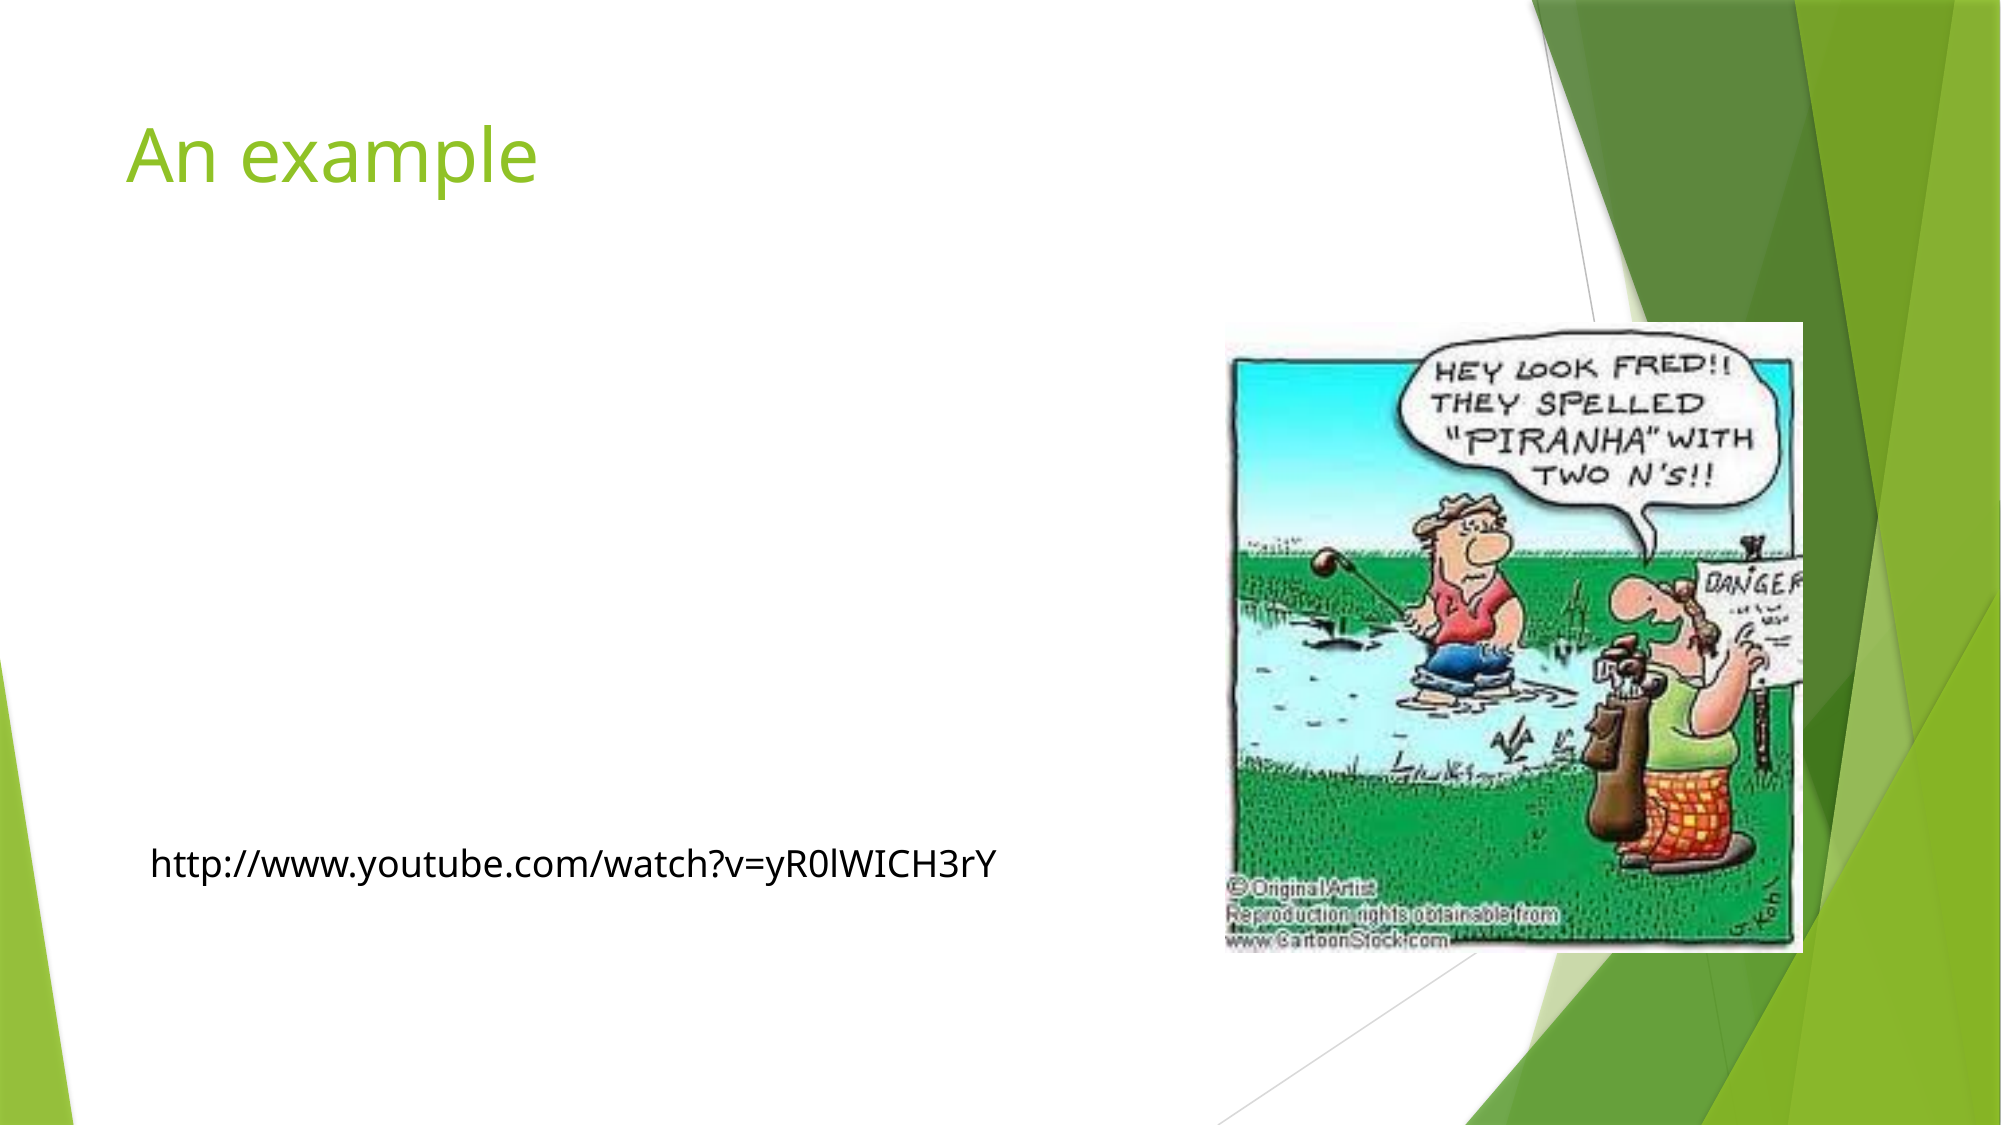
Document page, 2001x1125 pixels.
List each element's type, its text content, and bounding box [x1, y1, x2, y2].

text_box http://www.youtube.com/watch?v=yR0lWICH3rY [135, 832, 1013, 892]
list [1225, 321, 1803, 953]
title An example [111, 99, 1522, 317]
